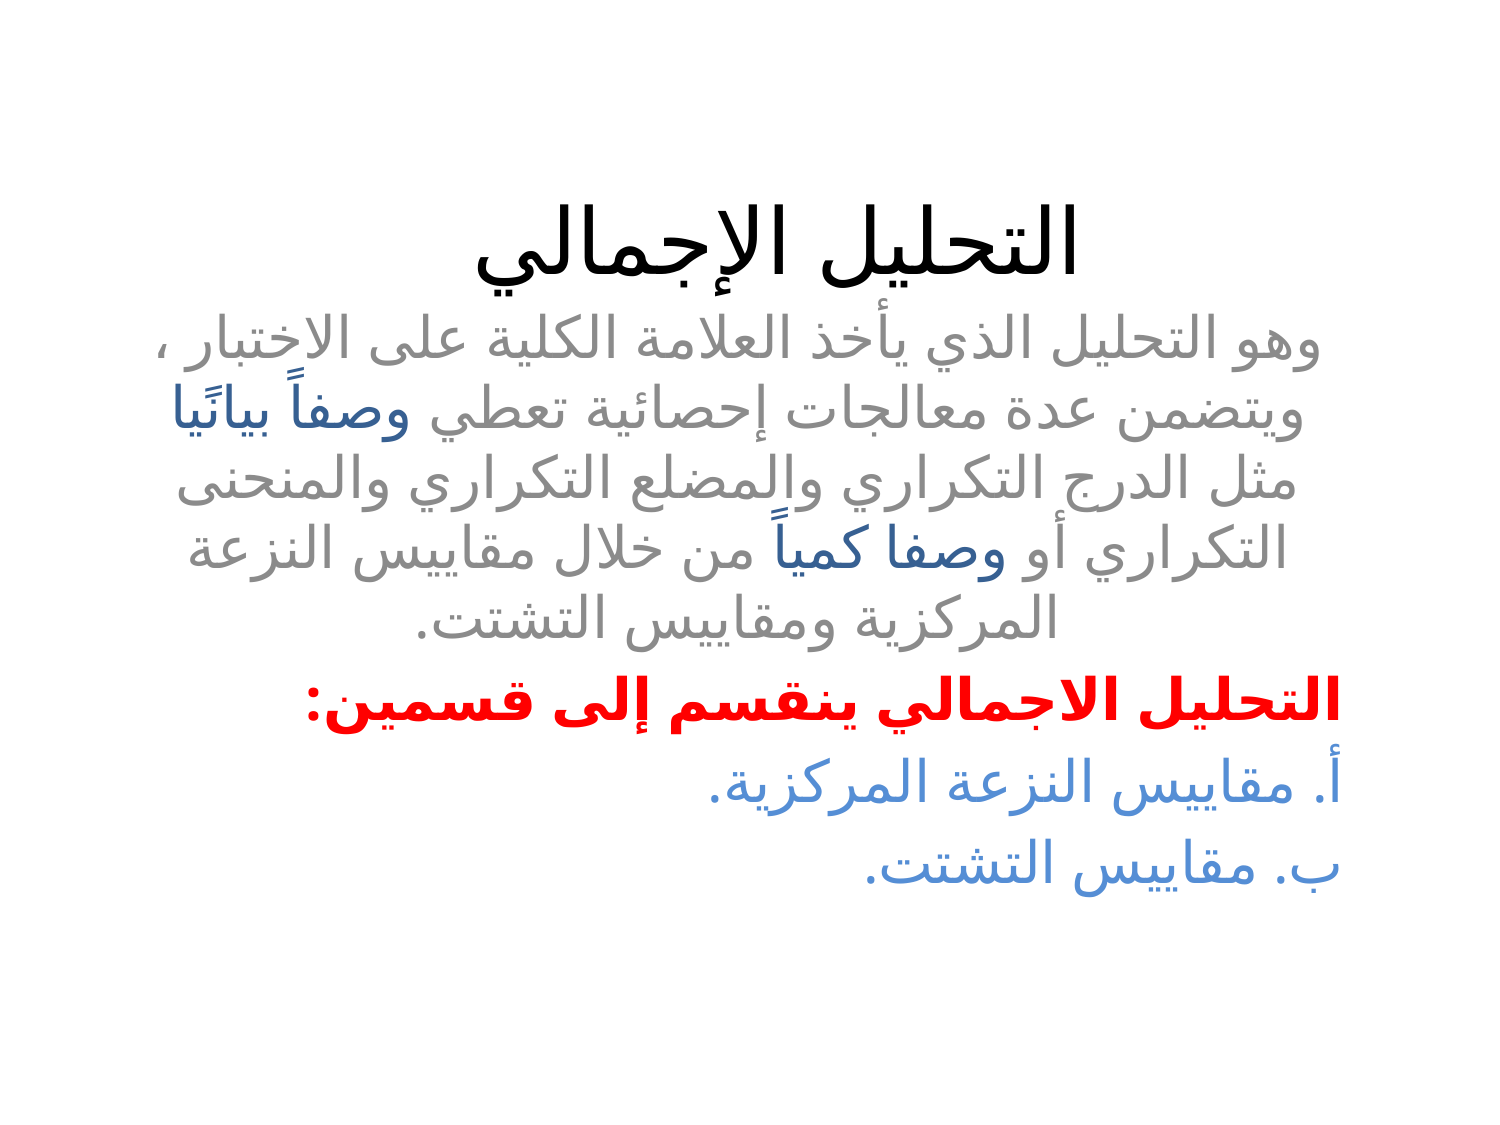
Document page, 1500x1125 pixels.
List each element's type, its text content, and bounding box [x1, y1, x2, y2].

title التحليل الإجمالي [128, 117, 1404, 359]
subtitle وهو التحليل الذي يأخذ العلامة الكلية على الاختبار ، ويتضمن عدة معالجات إحصائية تعطي وصفاً بيانًيا مثل الدرج التكراري والمضلع التكراري والمنحنى التكراري أو وصفا كمياً من خلال مقاييس النزعة المركزية ومقاييس التشتت. التحليل الاجمالي ينقسم إلى قسمين: أ. مقاييس النزعة المركزية. ب. مقاييس التشتت. [117, 292, 1360, 938]
